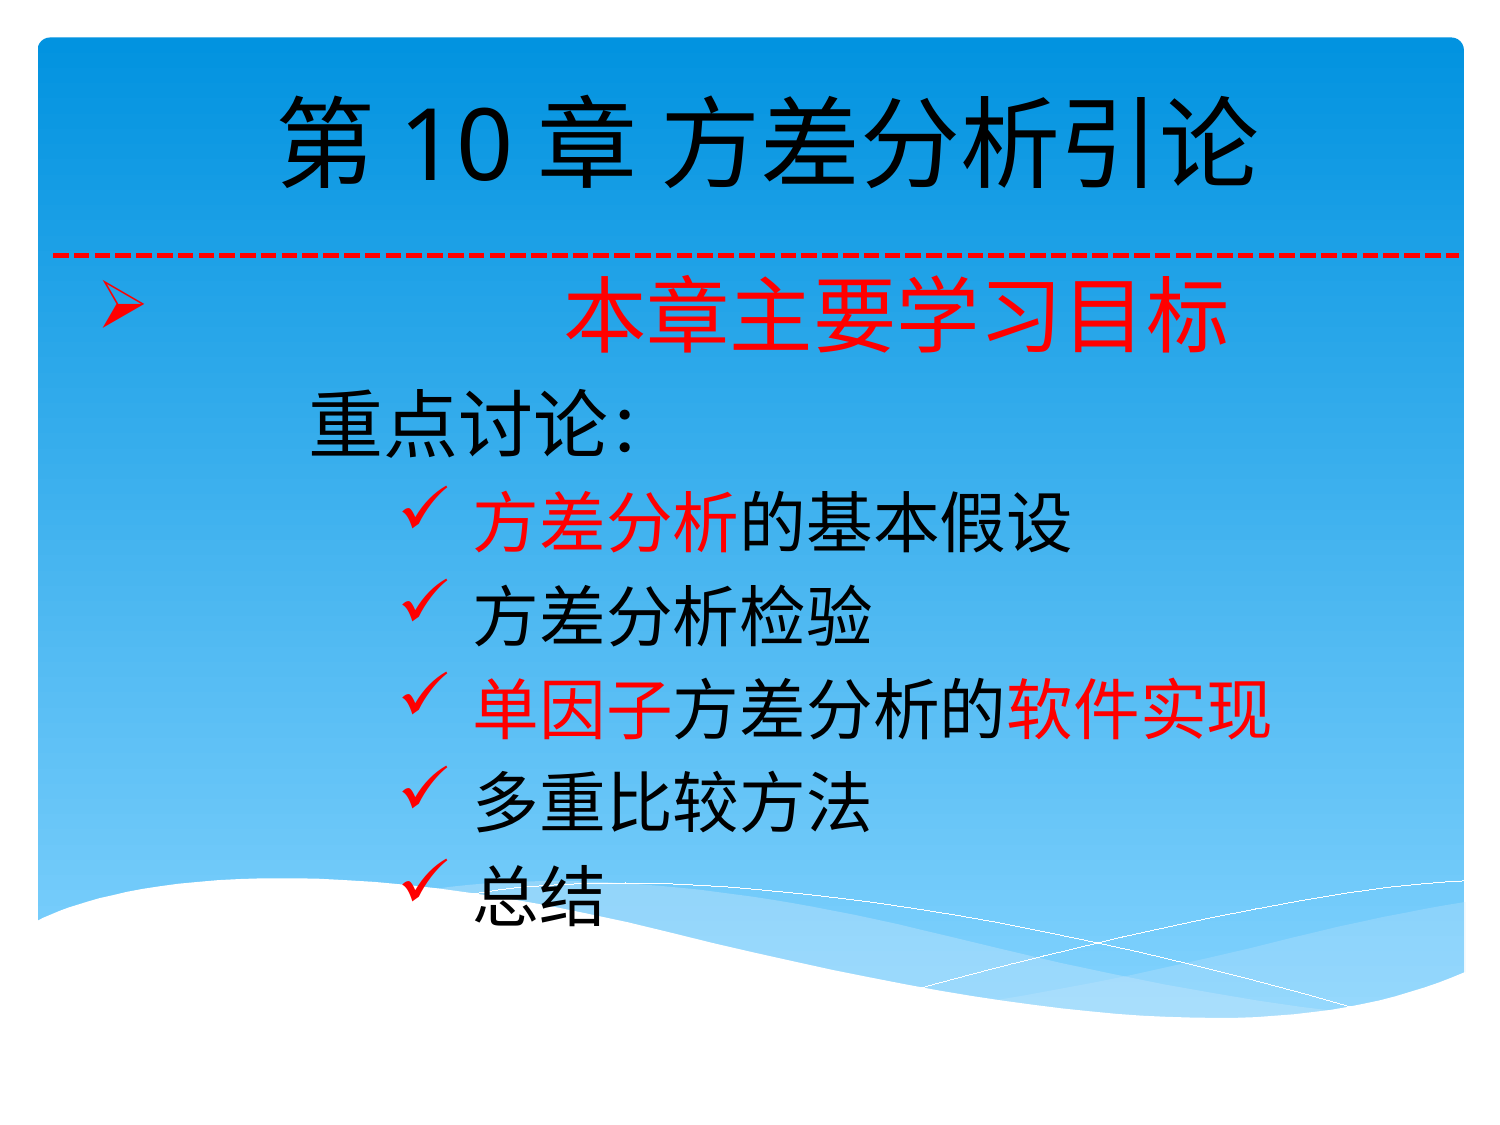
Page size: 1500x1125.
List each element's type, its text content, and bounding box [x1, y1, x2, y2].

subtitle 本章主要学习目标 重点讨论： 方差分析的基本假设 方差分析检验 单因子方差分析的软件实现 多重比较方法 总结 [82, 264, 1430, 1035]
title 第10章 方差分析引论 [76, 90, 1459, 209]
